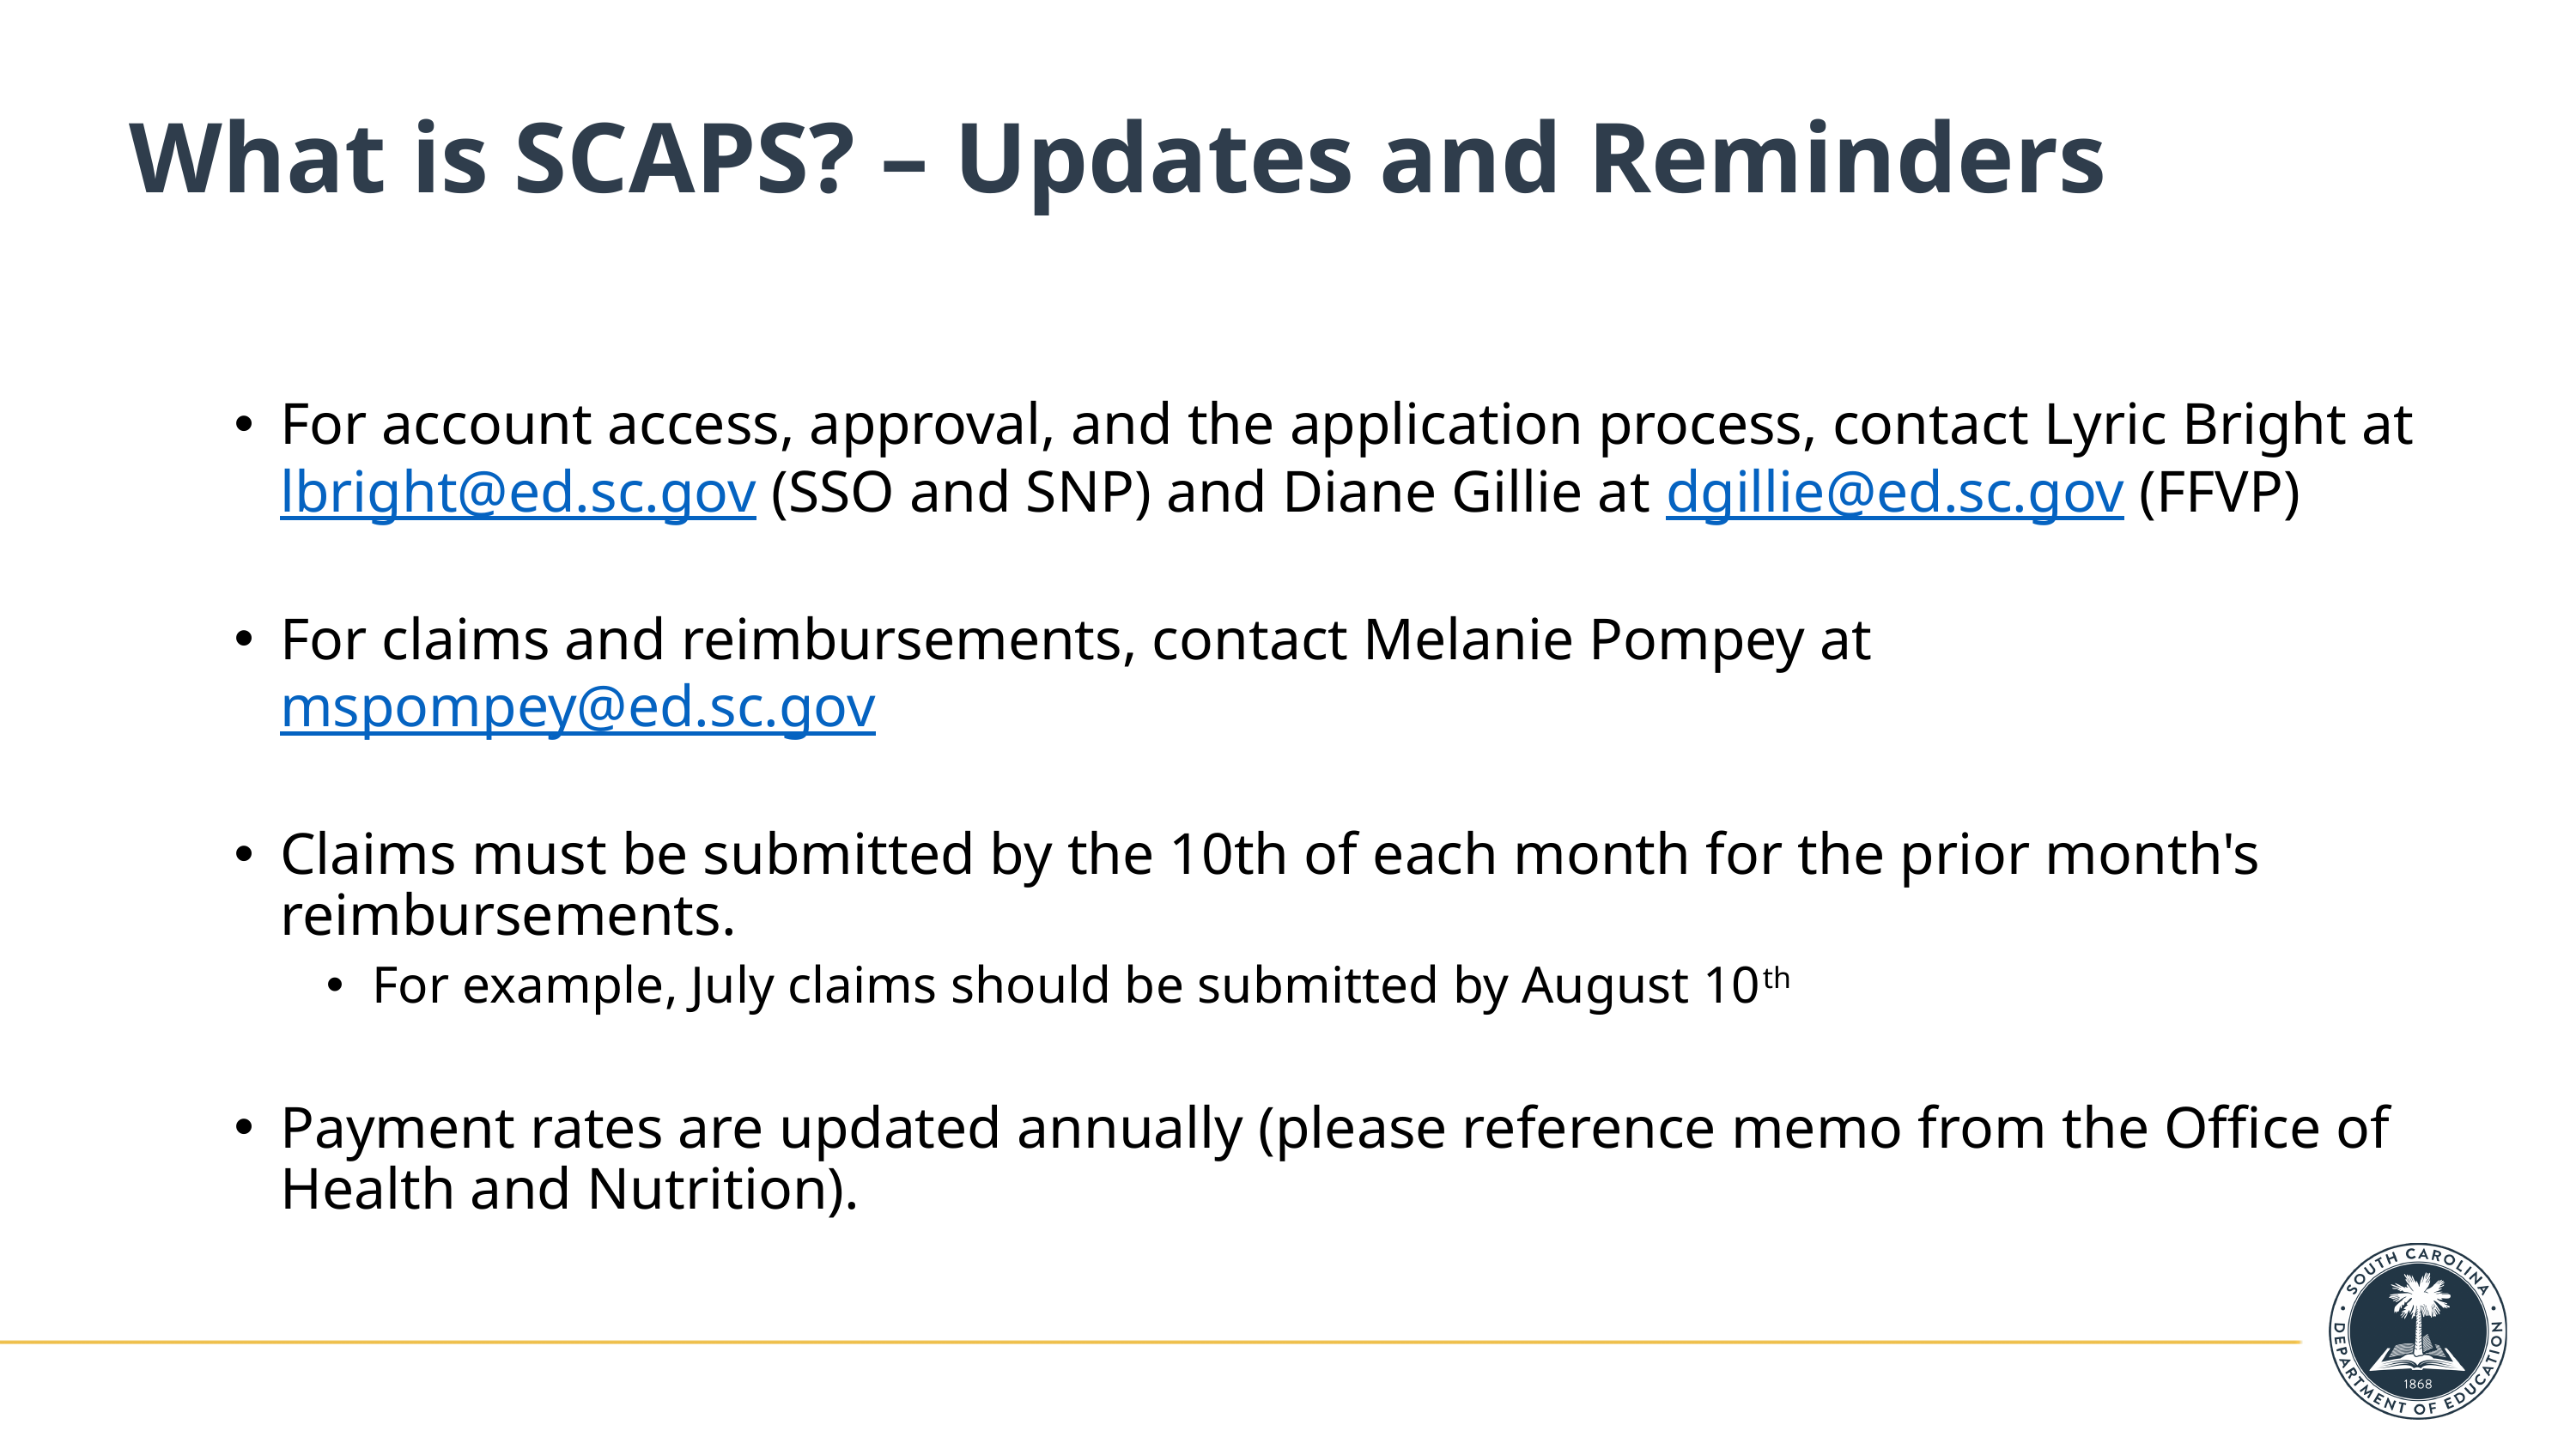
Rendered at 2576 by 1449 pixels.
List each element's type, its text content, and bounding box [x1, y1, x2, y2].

title What is SCAPS? – Updates and Reminders [129, 33, 2447, 276]
list For account access, approval, and the application process, contact Lyric Bright at lbright@ed.sc.gov (SSO and SNP) and Diane Gillie at dgillie@ed.sc.gov (FFVP) For claims and reimbursements, contact Melanie Pompey at mspompey@ed.sc.gov Claims must be submitted by the 10th of each month for the prior month's reimbursements. For example, July claims should be submitted by August 10th Payment rates are updated annually (please reference memo from the Office of Health and Nutrition). [129, 316, 2447, 1229]
picture [2329, 1243, 2507, 1420]
